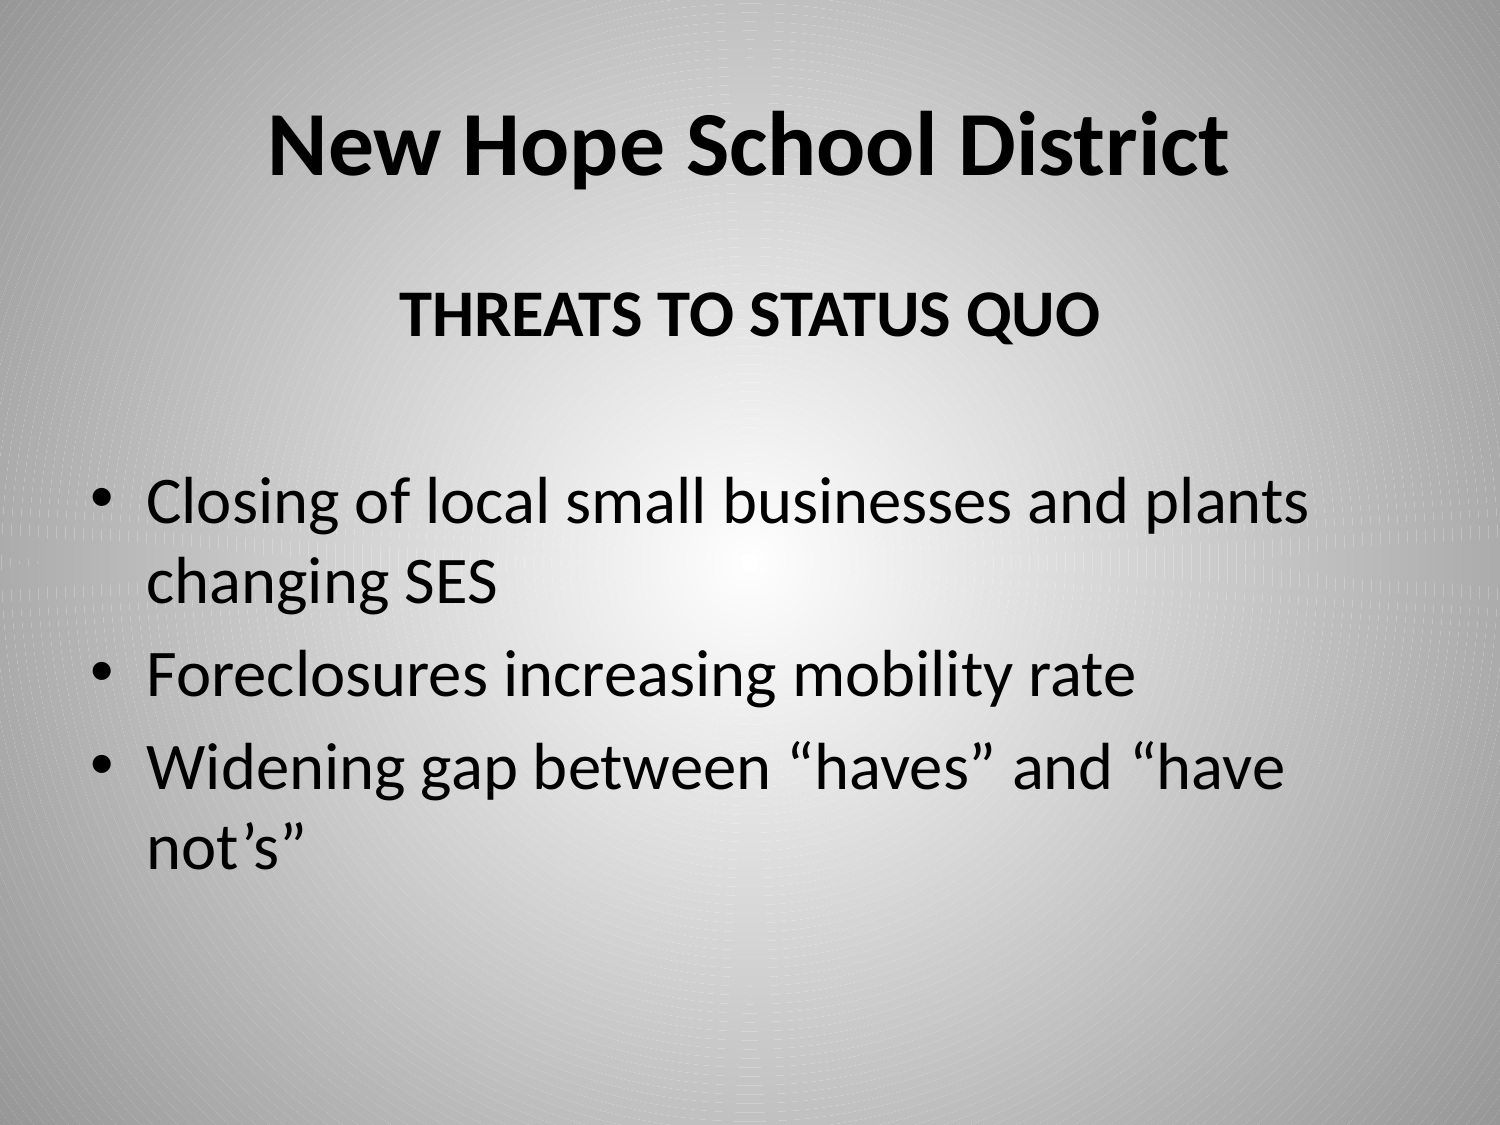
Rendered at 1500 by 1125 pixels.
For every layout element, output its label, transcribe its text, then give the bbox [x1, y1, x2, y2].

title New Hope School District [75, 45, 1425, 233]
list THREATS TO STATUS QUO Closing of local small businesses and plants changing SES Foreclosures increasing mobility rate Widening gap between “haves” and “have not’s” [75, 262, 1425, 1005]
